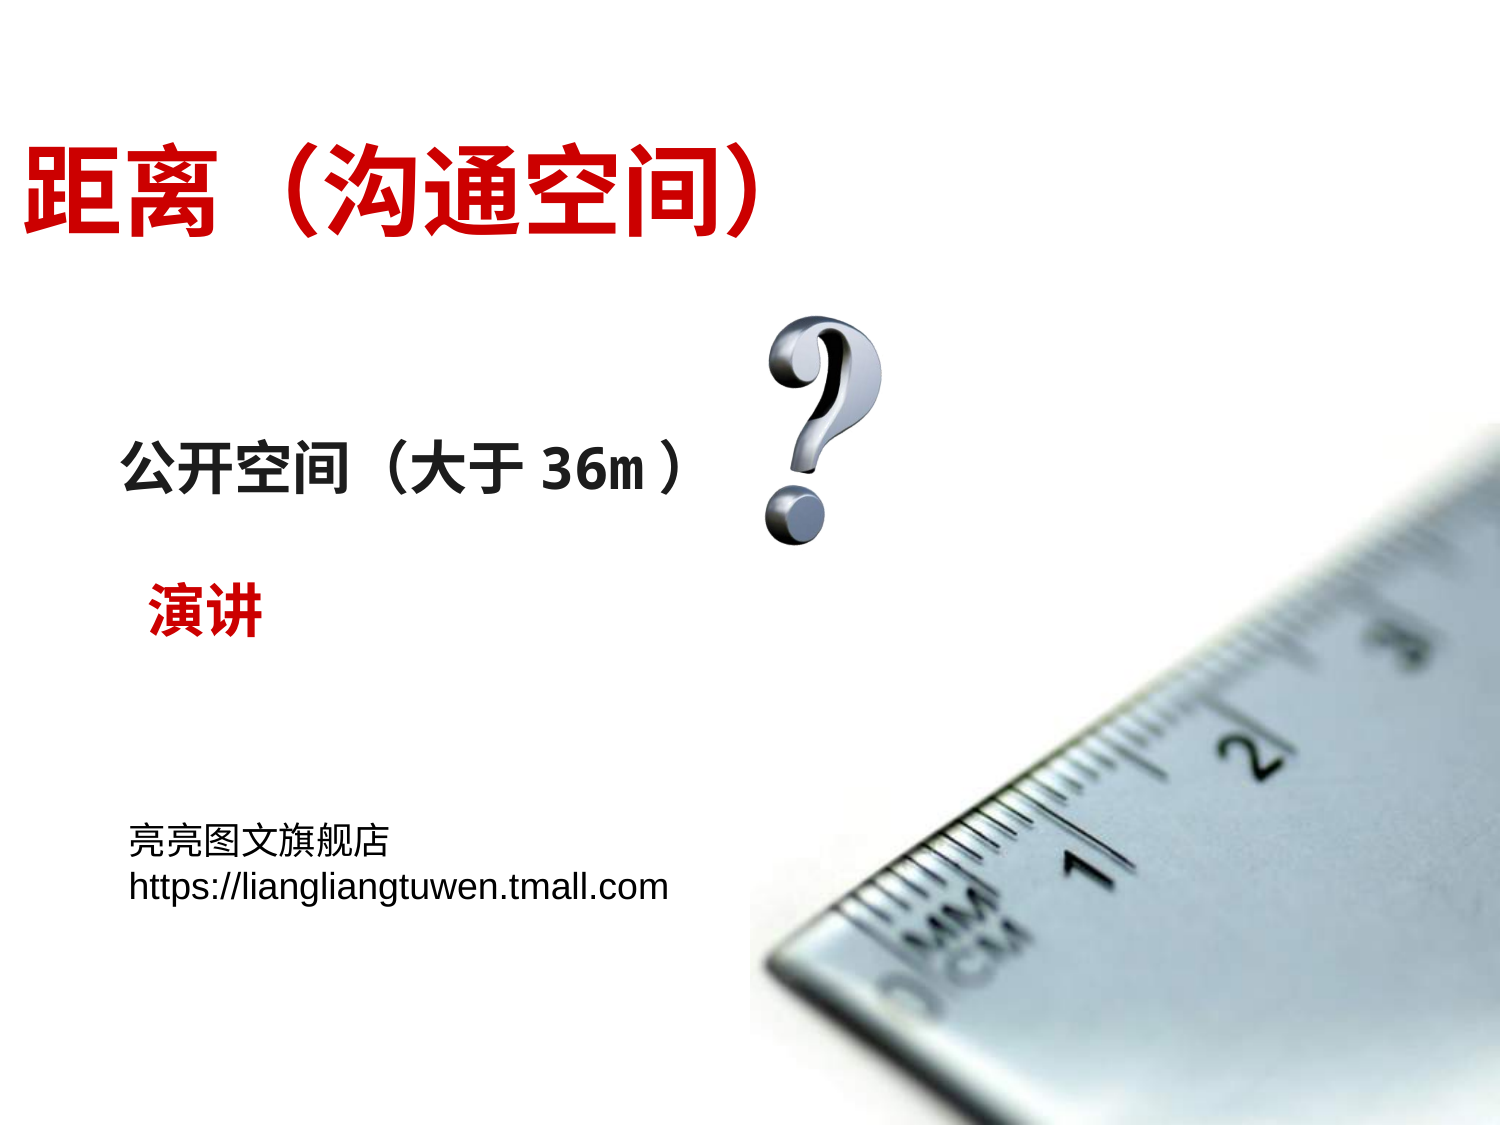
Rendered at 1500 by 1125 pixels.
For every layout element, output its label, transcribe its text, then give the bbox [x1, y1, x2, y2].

text_box 距离（沟通空间） [8, 121, 838, 256]
picture [704, 286, 1500, 1125]
text_box 演讲 [132, 552, 279, 651]
text_box 亮亮图文旗舰店 https://liangliangtuwen.tmall.com [113, 809, 744, 915]
text_box 公开空间（大于36m） [103, 423, 720, 509]
